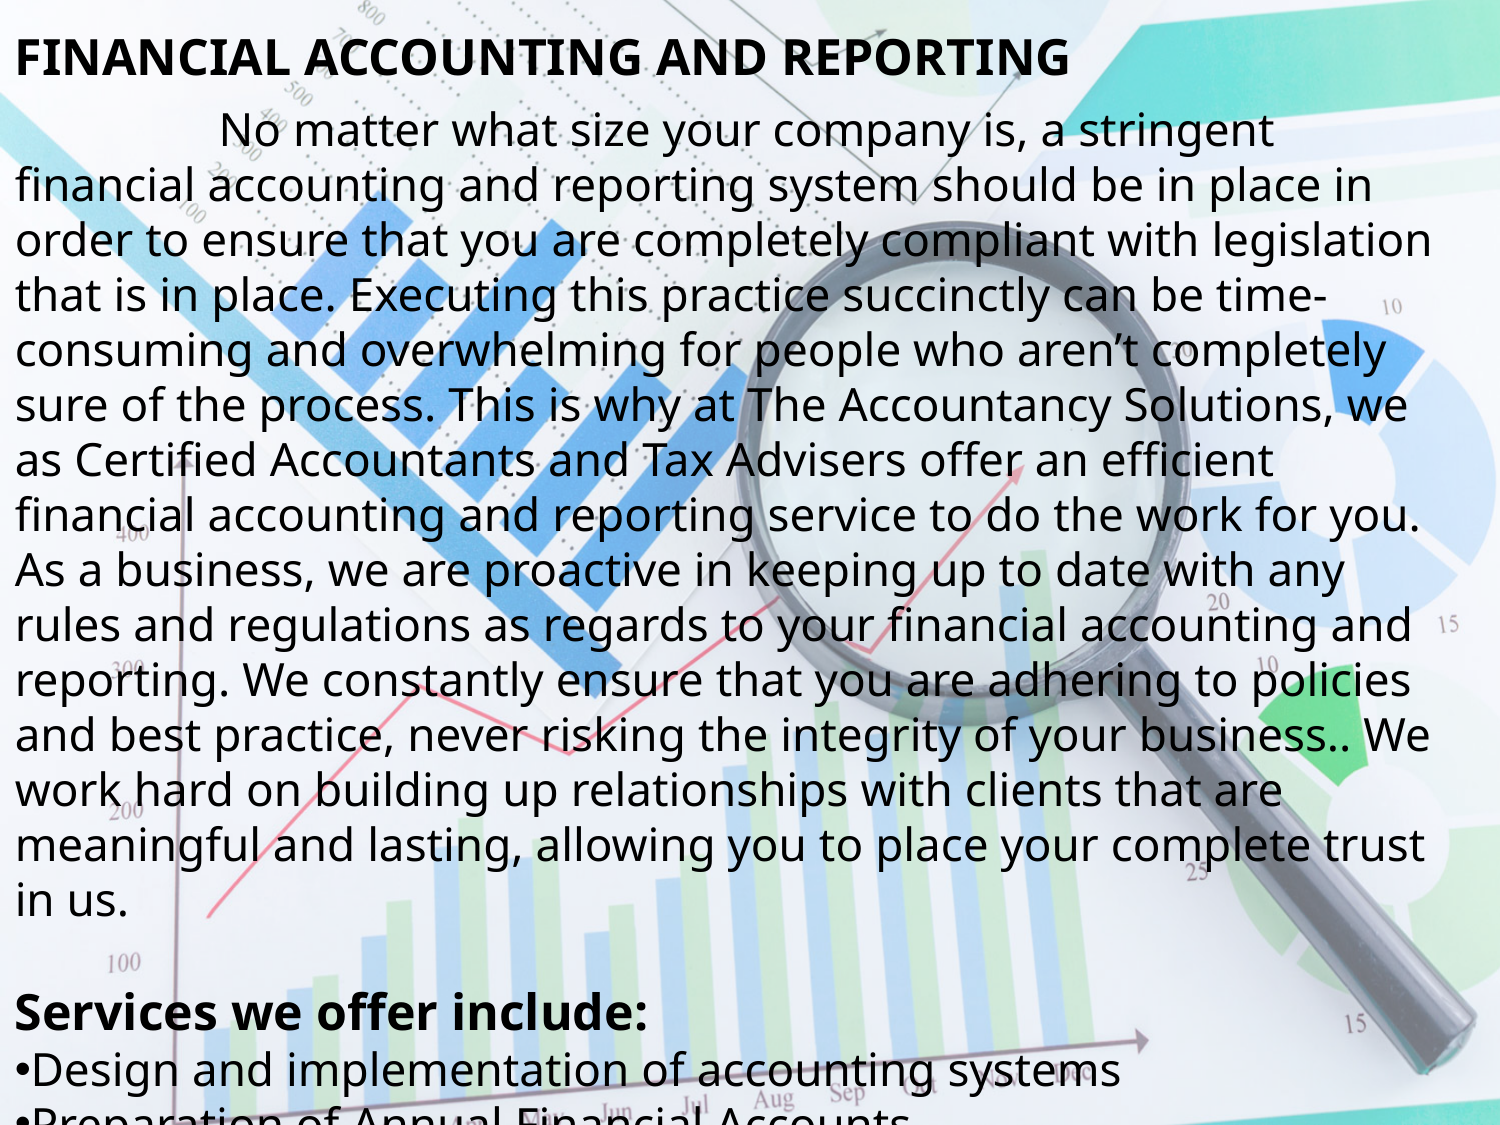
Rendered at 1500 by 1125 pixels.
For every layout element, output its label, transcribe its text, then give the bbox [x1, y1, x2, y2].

text_box FINANCIAL ACCOUNTING AND REPORTING [0, 17, 1184, 93]
text_box No matter what size your company is, a stringent financial accounting and reporting system should be in place in order to ensure that you are completely compliant with legislation that is in place. Executing this practice succinctly can be time-consuming and overwhelming for people who aren’t completely sure of the process. This is why at The Accountancy Solutions, we as Certified Accountants and Tax Advisers offer an efficient financial accounting and reporting service to do the work for you. As a business, we are proactive in keeping up to date with any rules and regulations as regards to your financial accounting and reporting. We constantly ensure that you are adhering to policies and best practice, never risking the integrity of your business.. We work hard on building up relationships with clients that are meaningful and lasting, allowing you to place your complete trust in us. Services we offer include: Design and implementation of accounting systems Preparation of Annual Financial Accounts Reporting on Financial Statements Maintenance of financial records and accounts [0, 93, 1465, 1125]
